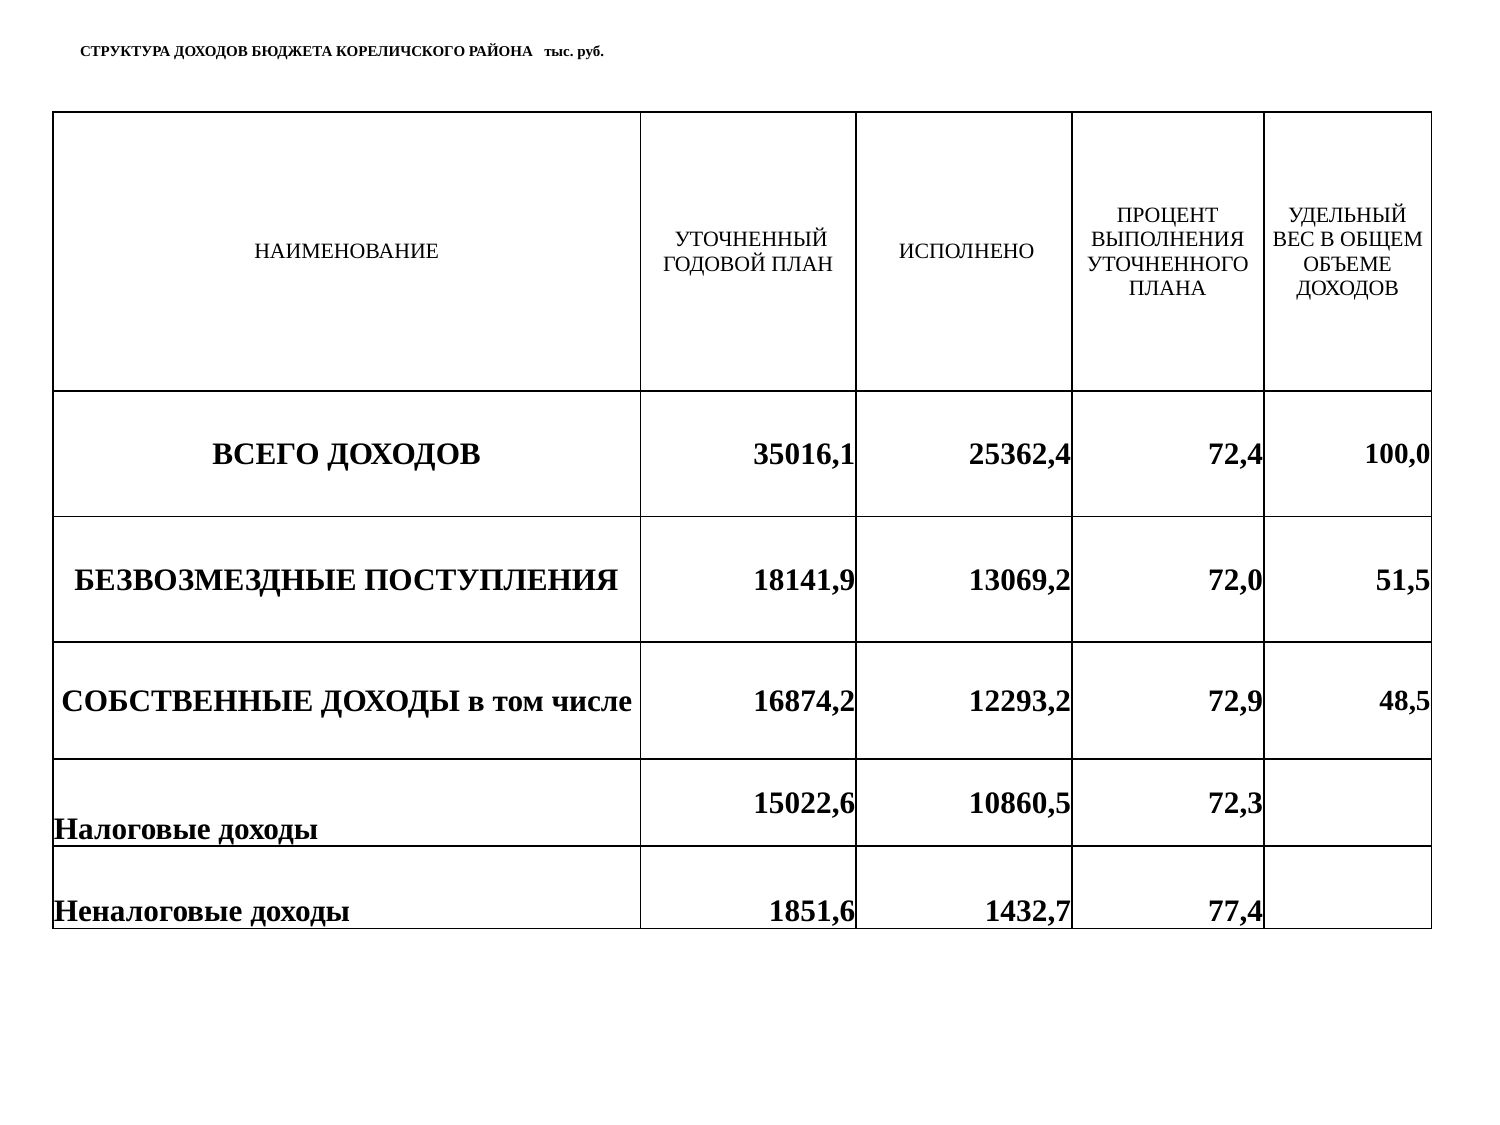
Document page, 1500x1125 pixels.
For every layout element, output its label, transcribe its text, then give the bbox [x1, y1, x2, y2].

table_cell 1432,7 [857, 847, 1071, 928]
table_cell 72,9 [1073, 643, 1263, 758]
table_cell 100,0 [1265, 392, 1431, 516]
table_cell 77,4 [1073, 847, 1263, 928]
table_header ИСПОЛНЕНО [857, 113, 1071, 390]
table_header ПРОЦЕНТ ВЫПОЛНЕНИЯ УТОЧНЕННОГО ПЛАНА [1073, 113, 1263, 390]
title СТРУКТУРА ДОХОДОВ БЮДЖЕТА КОРЕЛИЧСКОГО РАЙОНА тыс. руб. [64, 33, 1483, 68]
table_header НАИМЕНОВАНИЕ [54, 113, 640, 390]
table_cell Неналоговые доходы [54, 847, 640, 928]
table_cell 12293,2 [857, 643, 1071, 758]
table_cell 25362,4 [857, 392, 1071, 516]
table_cell 48,5 [1265, 643, 1431, 758]
table_cell 1851,6 [641, 847, 855, 928]
table_header УДЕЛЬНЫЙ ВЕС В ОБЩЕМ ОБЪЕМЕ ДОХОДОВ [1265, 113, 1431, 390]
table_cell 72,0 [1073, 517, 1263, 641]
table_cell СОБСТВЕННЫЕ ДОХОДЫ в том числе [54, 643, 640, 758]
table_cell 51,5 [1265, 517, 1431, 641]
table_cell 72,3 [1073, 760, 1263, 845]
table_cell 10860,5 [857, 760, 1071, 845]
table_cell 18141,9 [641, 517, 855, 641]
table_cell Налоговые доходы [54, 760, 640, 845]
table_cell 13069,2 [857, 517, 1071, 641]
table_cell 16874,2 [641, 643, 855, 758]
table_cell 72,4 [1073, 392, 1263, 516]
table_cell 35016,1 [641, 392, 855, 516]
table_cell БЕЗВОЗМЕЗДНЫЕ ПОСТУПЛЕНИЯ [54, 517, 640, 641]
table_cell [1265, 760, 1431, 845]
table_cell 15022,6 [641, 760, 855, 845]
table_header УТОЧНЕННЫЙ ГОДОВОЙ ПЛАН [641, 113, 855, 390]
table_cell [1265, 847, 1431, 928]
table_cell ВСЕГО ДОХОДОВ [54, 392, 640, 516]
